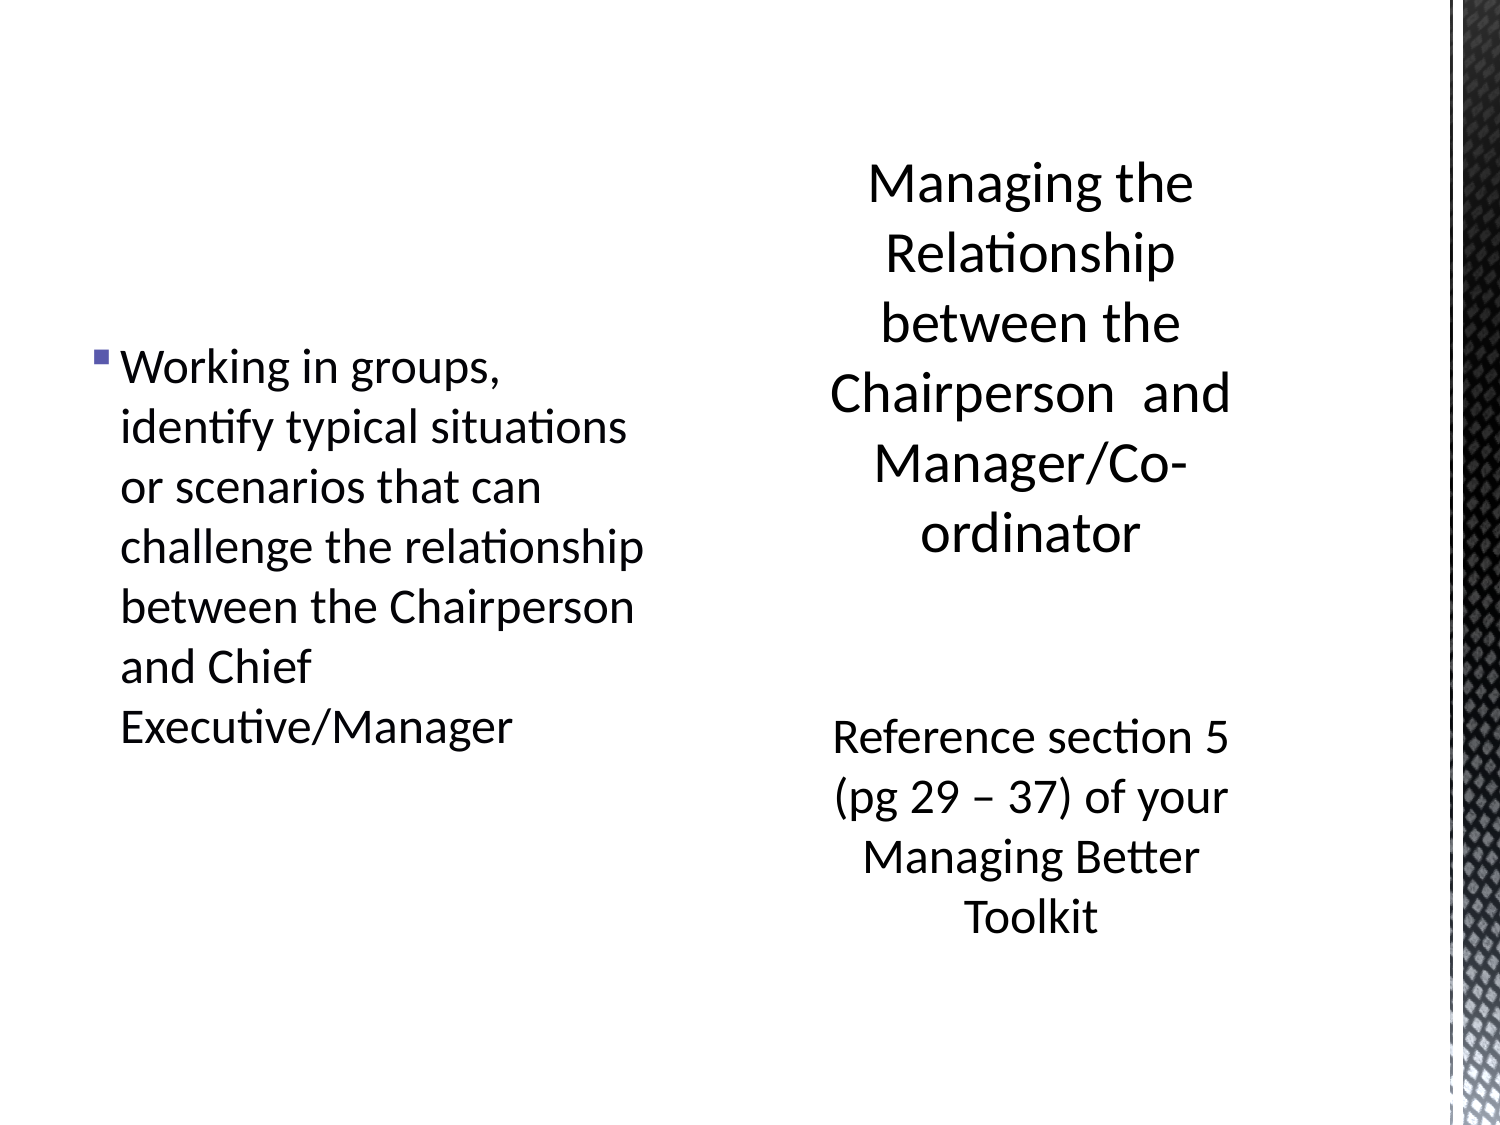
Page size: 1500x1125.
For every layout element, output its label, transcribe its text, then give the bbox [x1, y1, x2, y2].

list Working in groups, identify typical situations or scenarios that can challenge the relationship between the Chairperson and Chief Executive/Manager [75, 75, 675, 1013]
title Managing the Relationship between the Chairperson and Manager/Co-ordinator Reference section 5 (pg 29 – 37) of your Managing Better Toolkit [800, 75, 1263, 1013]
picture [1447, 0, 1500, 1125]
